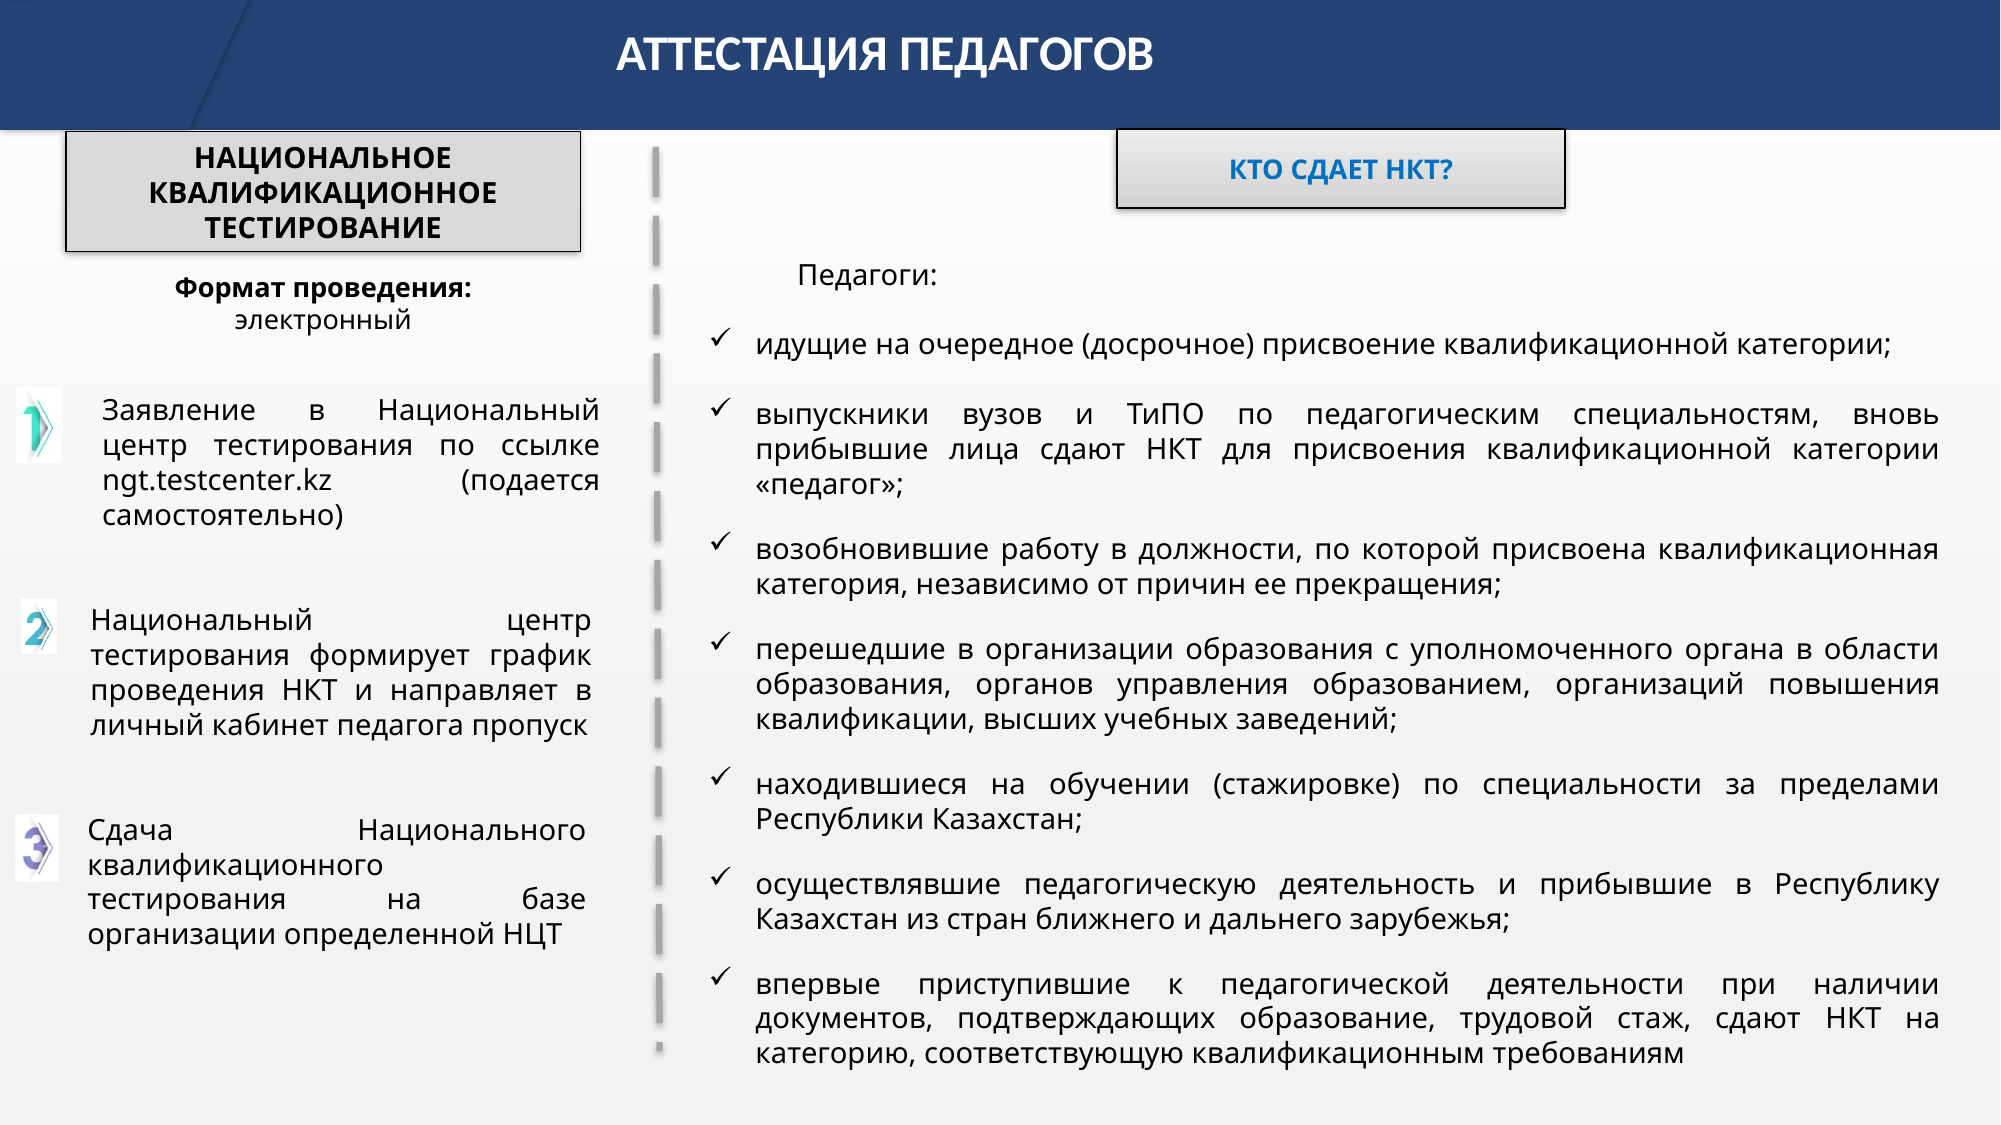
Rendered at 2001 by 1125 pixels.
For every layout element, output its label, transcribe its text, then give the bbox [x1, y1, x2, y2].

text_box Сдача Национального квалификационного тестирования на базе организации определенной НЦТ [72, 803, 602, 958]
text_box КТО СДАЕТ НКТ? [1116, 128, 1566, 209]
text_box Формат проведения: электронный [99, 263, 548, 343]
text_box АТТЕСТАЦИЯ ПЕДАГОГОВ [601, 13, 1405, 88]
text_box НАЦИОНАЛЬНОЕ КВАЛИФИКАЦИОННОЕ ТЕСТИРОВАНИЕ [65, 131, 581, 252]
text_box Педагоги: идущие на очередное (досрочное) присвоение квалификационной категории; выпускники вузов и ТиПО по педагогическим специальностям, вновь прибывшие лица сдают НКТ для присвоения квалификационной категории «педагог»; возобновившие работу в должности, по которой присвоена квалификационная категория, независимо от причин ее прекращения; перешедшие в организации образования с уполномоченного органа в области образования, органов управления образованием, организаций повышения квалификации, высших учебных заведений; находившиеся на обучении (стажировке) по специальности за пределами Республики Казахстан; осуществлявшие педагогическую деятельность и прибывшие в Республику Казахстан из стран ближнего и дальнего зарубежья; впервые приступившие к педагогической деятельности при наличии документов, подтверждающих образование, трудовой стаж, сдают НКТ на категорию, соответствующую квалификационным требованиям [693, 248, 1956, 1078]
text_box Национальный центр тестирования формирует график проведения НКТ и направляет в личный кабинет педагога пропуск [75, 593, 607, 749]
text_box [655, 146, 660, 1052]
picture [0, 0, 2000, 1125]
text_box Заявление в Национальный центр тестирования по ссылке ngt.testcenter.kz (подается самостоятельно) [87, 384, 616, 539]
